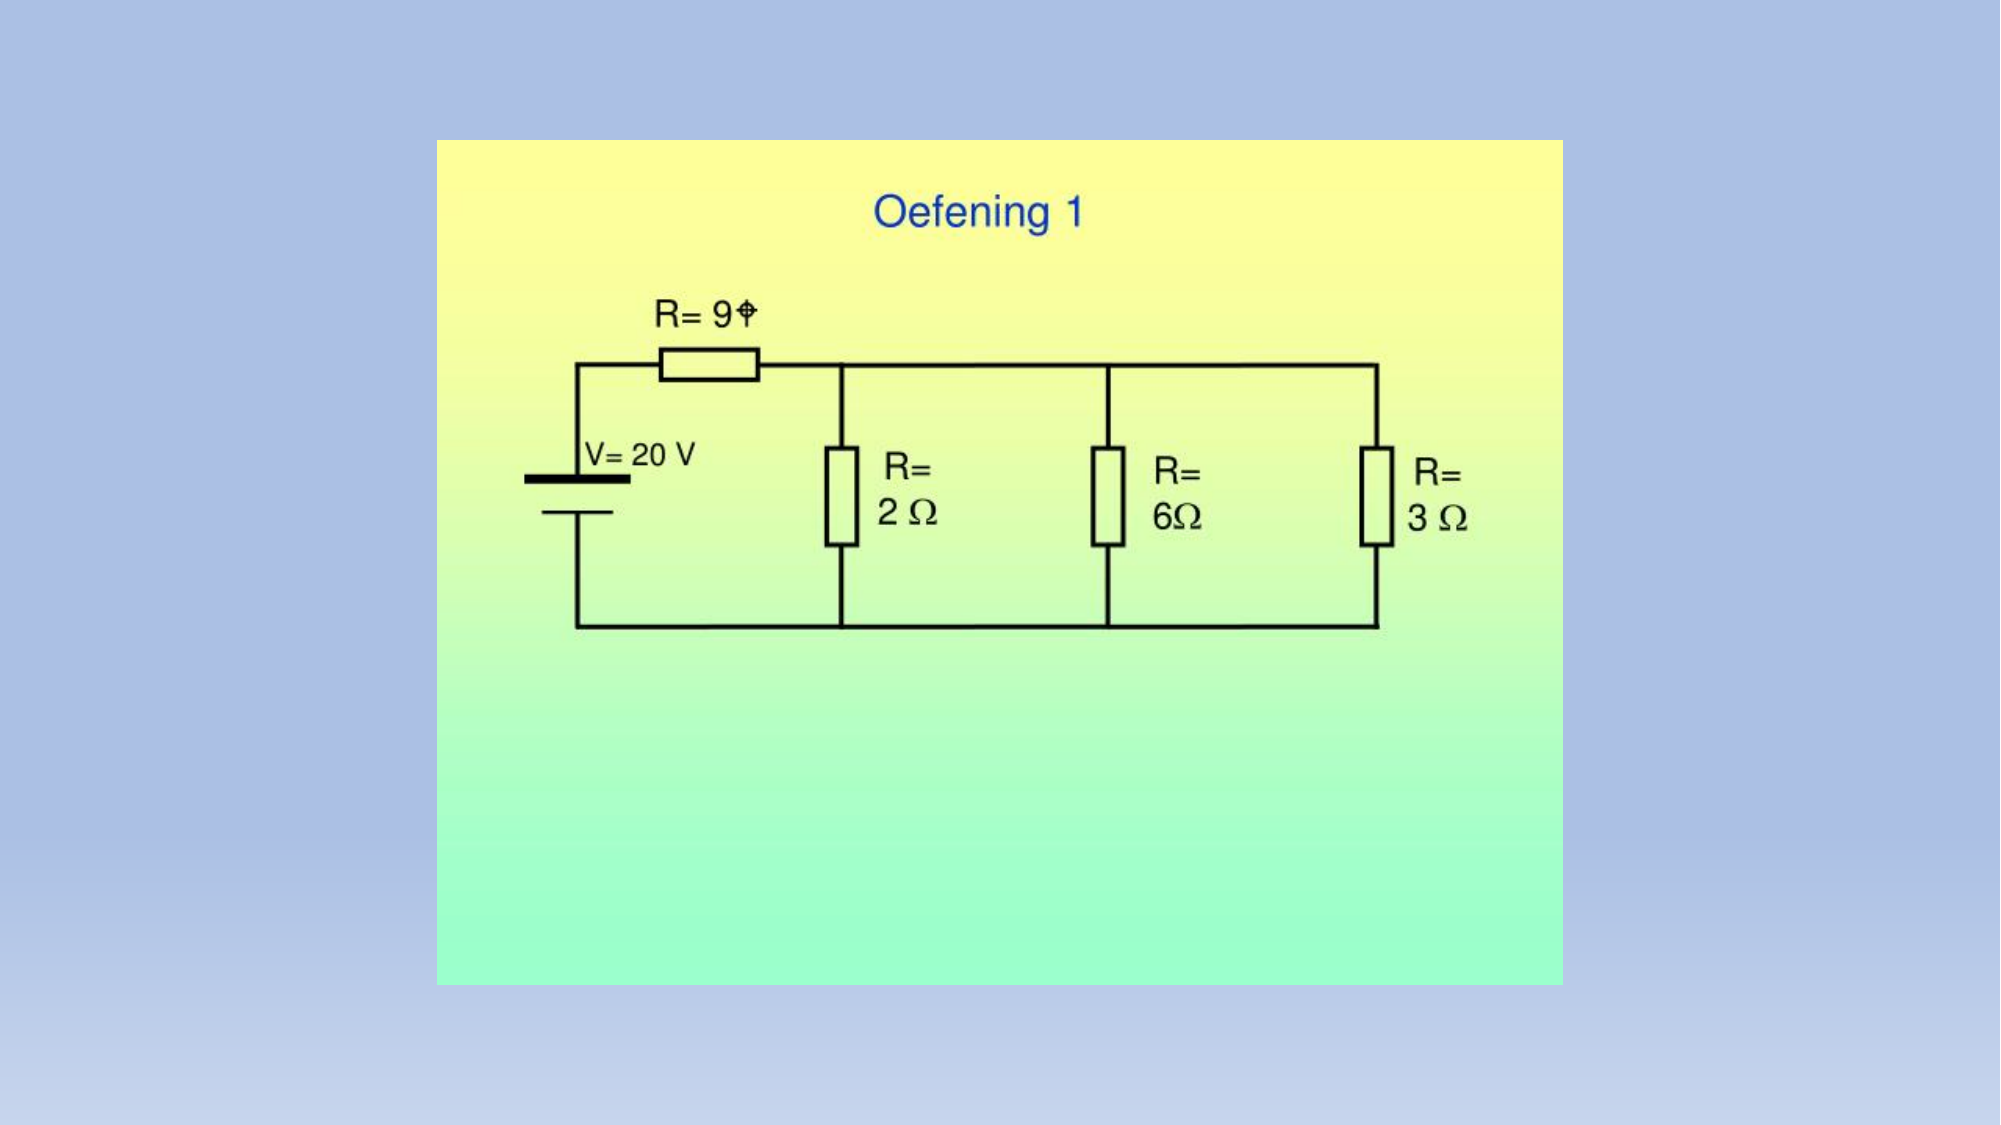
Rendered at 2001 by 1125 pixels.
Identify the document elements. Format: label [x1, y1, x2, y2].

picture [437, 140, 1563, 985]
